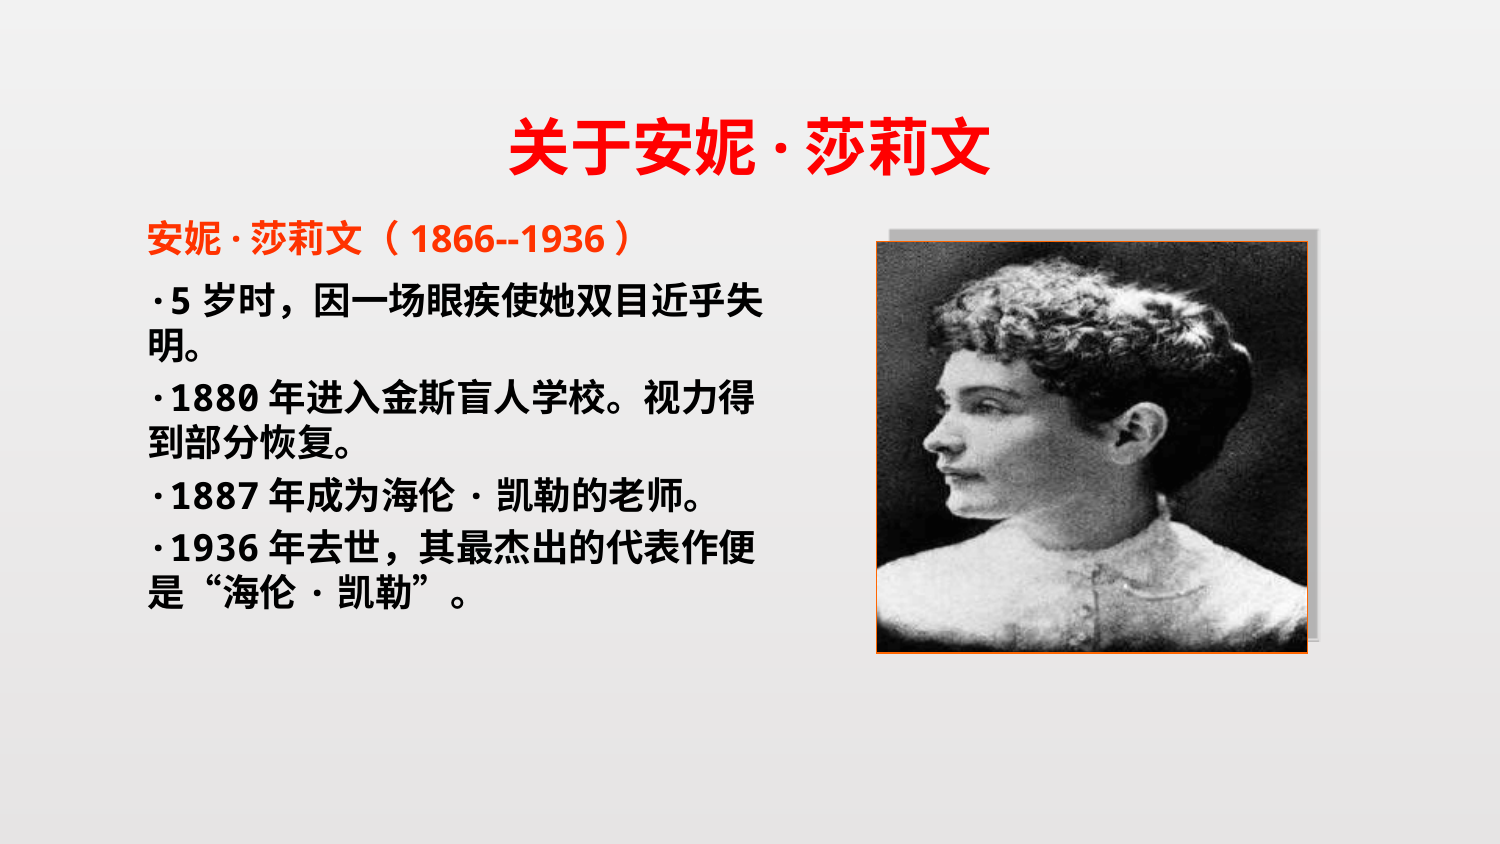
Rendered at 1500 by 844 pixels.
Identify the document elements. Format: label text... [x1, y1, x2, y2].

text_box ·5岁时，因一场眼疾使她双目近乎失明。 ·1880年进入金斯盲人学校。视力得到部分恢复。 ·1887年成为海伦·凯勒的老师。 ·1936年去世，其最杰出的代表作便是“海伦·凯勒”。 [135, 271, 786, 731]
text_box 安妮·莎莉文（1866--1936） [135, 209, 774, 266]
text_box 关于安妮·莎莉文 [88, 94, 1412, 198]
picture [877, 242, 1307, 653]
